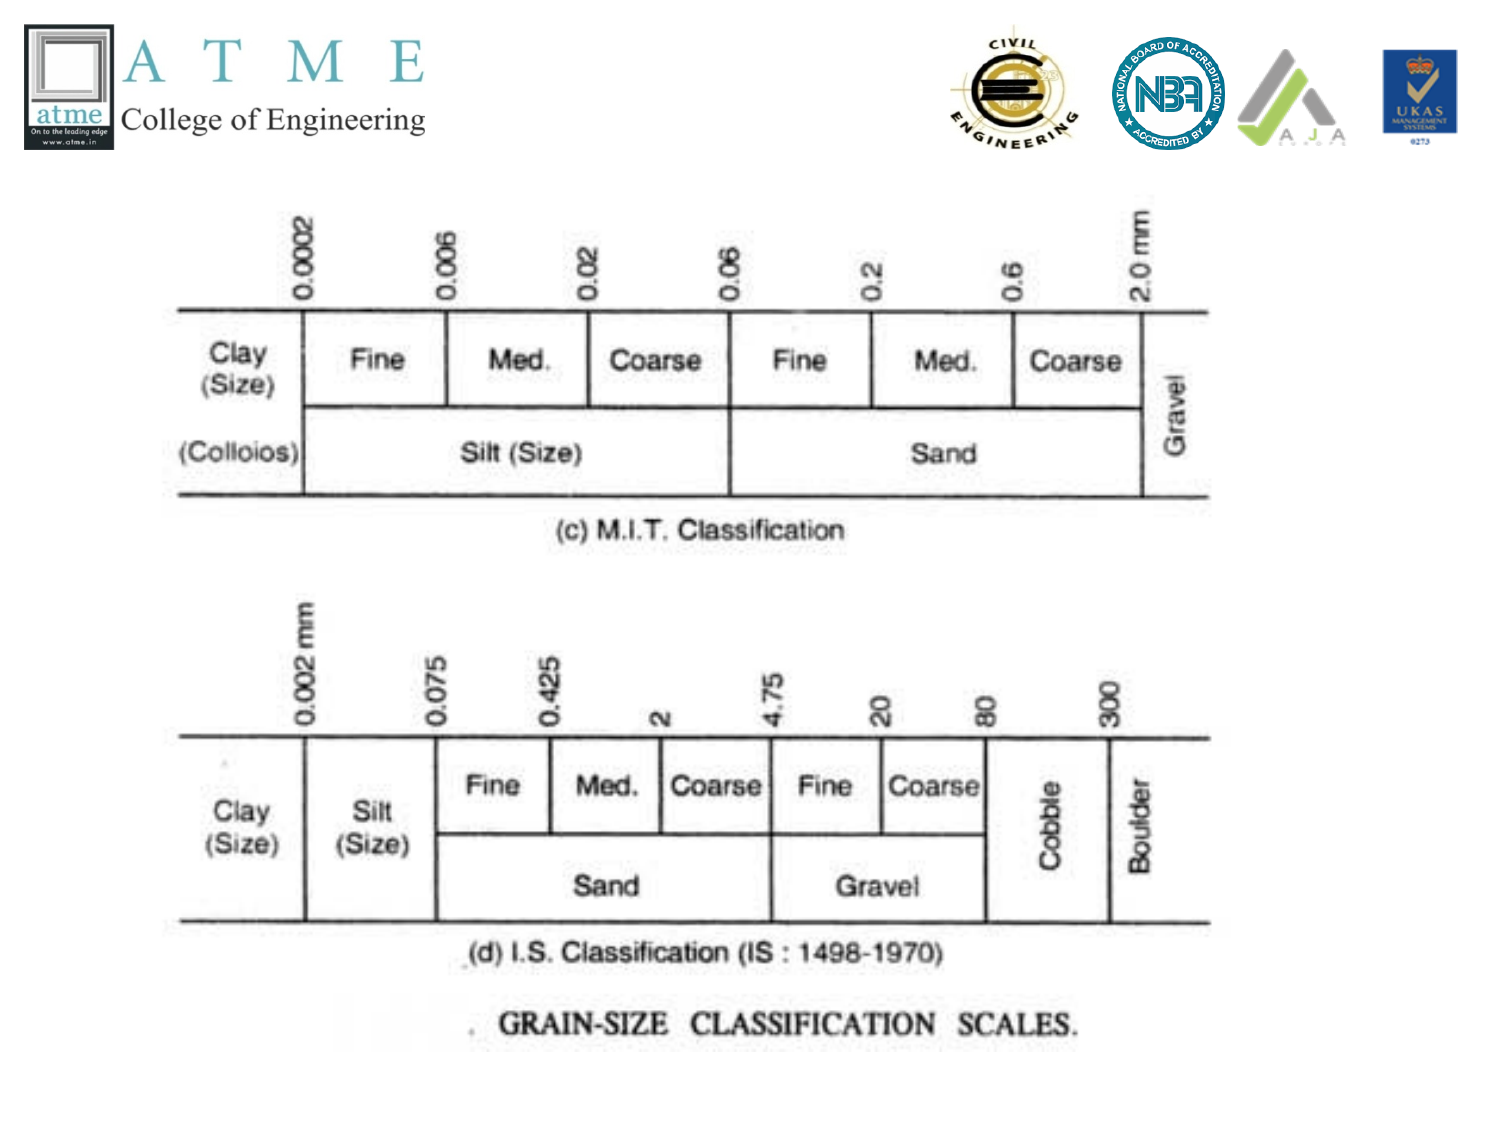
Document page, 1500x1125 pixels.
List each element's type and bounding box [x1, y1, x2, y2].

picture [1112, 37, 1213, 150]
picture [1209, 103, 1218, 120]
picture [1237, 49, 1458, 146]
list [124, 174, 1301, 1053]
picture [1179, 37, 1225, 79]
picture [24, 24, 425, 150]
picture [1184, 109, 1225, 150]
picture [950, 24, 1080, 150]
